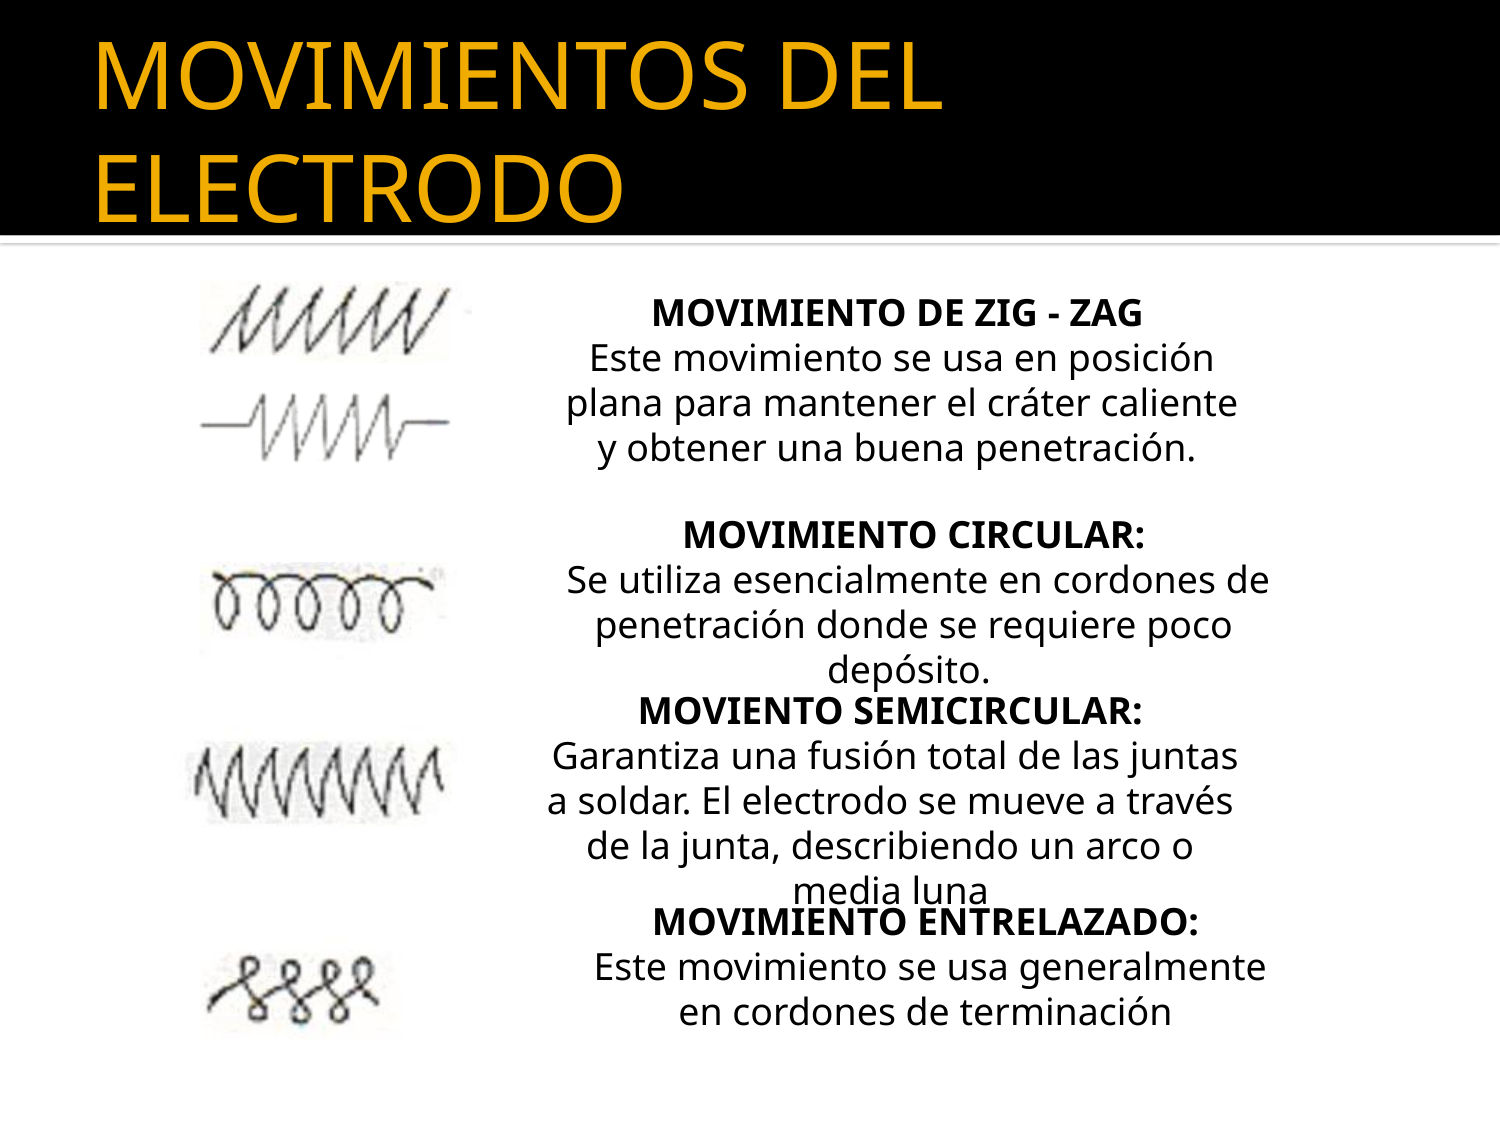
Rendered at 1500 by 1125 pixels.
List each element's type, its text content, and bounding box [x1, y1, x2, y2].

picture [175, 913, 423, 1086]
picture [187, 281, 472, 515]
text_box MOVIMIENTO DE ZIG - ZAG Este movimiento se usa en posición plana para mantener el cráter caliente y obtener una buena penetración. [550, 281, 1254, 476]
title MOVIMIENTOS DEL ELECTRODO [75, 25, 1425, 231]
text_box MOVIENTO SEMICIRCULAR: Garantiza una fusión total de las juntas a soldar. El electrodo se mueve a través de la junta, describiendo un arco o media luna [515, 679, 1266, 920]
text_box MOVIMIENTO CIRCULAR: Se utiliza esencialmente en cordones de penetración donde se requiere poco depósito. [538, 503, 1289, 699]
text_box MOVIMIENTO ENTRELAZADO: Este movimiento se usa generalmente en cordones de terminación [550, 890, 1301, 1041]
picture [199, 562, 457, 660]
picture [175, 726, 464, 843]
